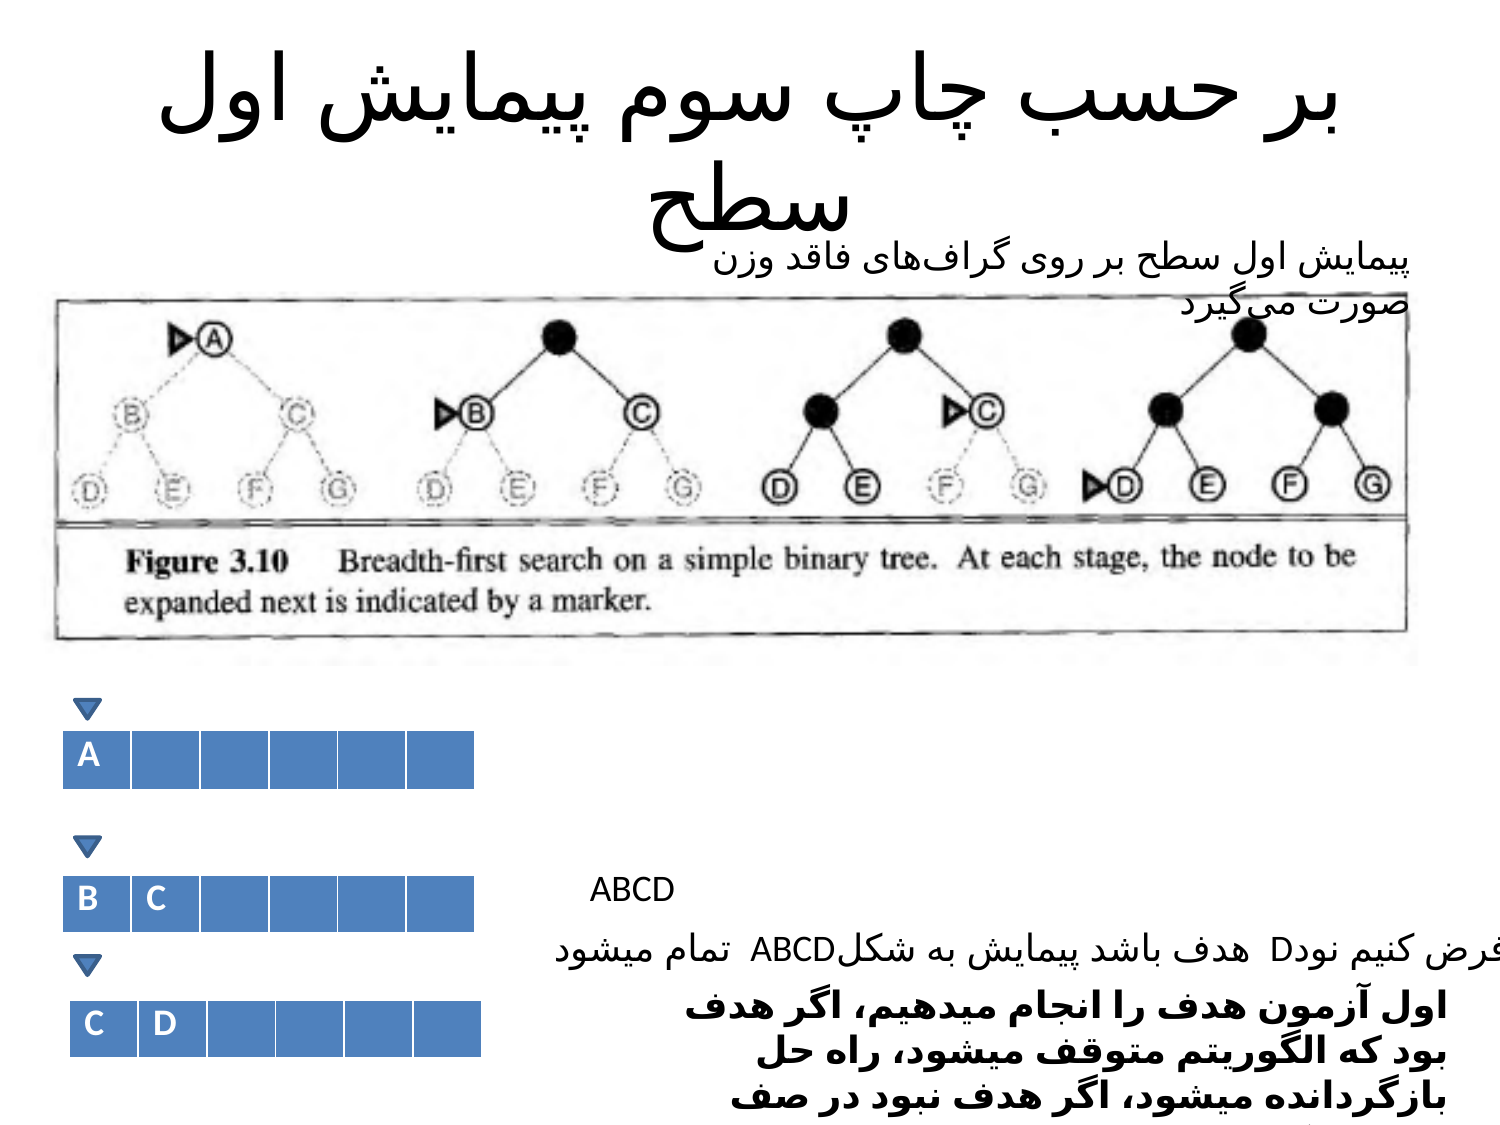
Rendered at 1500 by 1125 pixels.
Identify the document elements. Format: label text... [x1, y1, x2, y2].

picture [37, 285, 1427, 667]
text_box پیمایش اول سطح بر روی گراف‌های فاقد وزن صورت می‌گیرد [587, 224, 1426, 284]
table_header [345, 1001, 412, 1057]
title بر حسب چاپ سوم پیمایش اول سطح [75, 45, 1425, 233]
table_header [338, 876, 405, 932]
text_box اول آزمون هدف را انجام میدهیم، اگر هدف بود که الگوریتم متوقف میشود، راه حل بازگردانده میشود، اگر هدف نبود در صف درج می‌کنیم [656, 973, 1464, 1125]
text_box [73, 835, 102, 859]
table_header C [132, 876, 199, 932]
table_header [201, 876, 268, 932]
table_header [276, 1001, 343, 1057]
text_box [73, 697, 102, 721]
text_box ABCD [575, 856, 700, 916]
table_header C [70, 1001, 137, 1057]
text_box اگر فرض کنیم نودD هدف باشد پیمایش به شکلABCD تمام میشود [538, 916, 1500, 977]
table_header [270, 876, 337, 932]
table_header [132, 731, 199, 789]
table_header [407, 731, 474, 789]
table_header [270, 731, 337, 789]
table_header [414, 1001, 481, 1057]
table_header [338, 731, 405, 789]
table_header [407, 876, 474, 932]
table_header A [63, 731, 130, 789]
table_header B [63, 876, 130, 932]
text_box [73, 954, 102, 978]
table_header [201, 731, 268, 789]
table_header D [139, 1001, 206, 1057]
table_header [208, 1001, 275, 1057]
